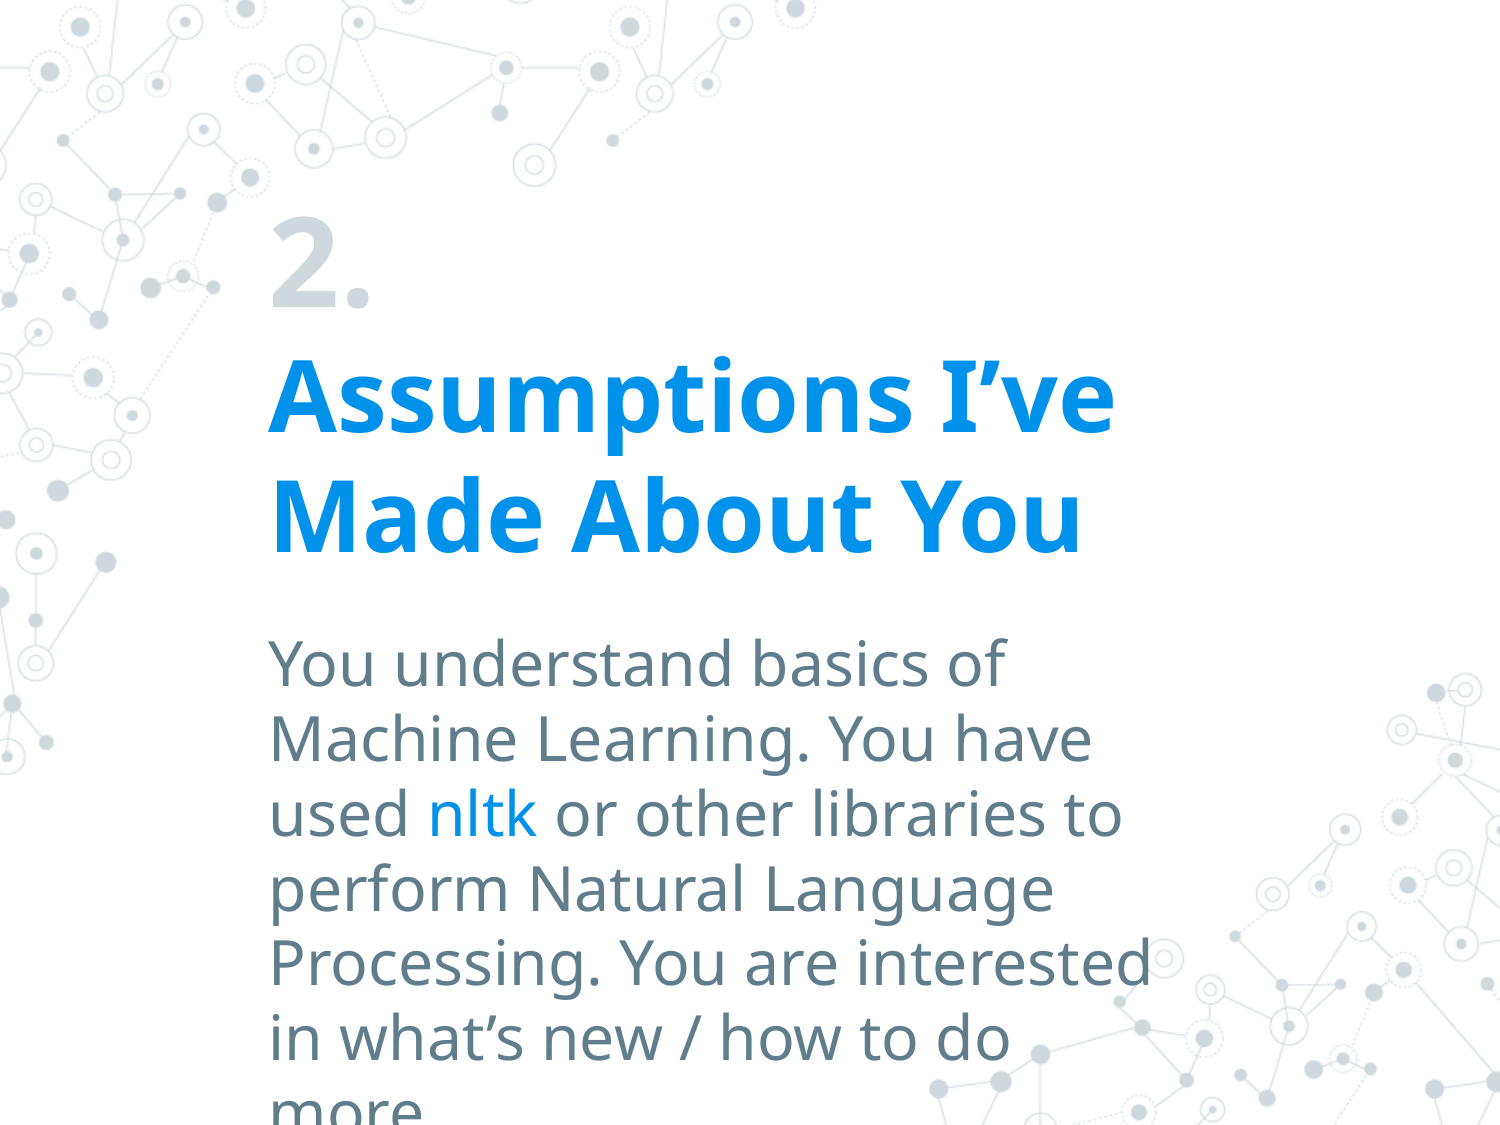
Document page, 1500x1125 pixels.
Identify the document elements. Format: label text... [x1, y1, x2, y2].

title 2. Assumptions I’ve Made About You [253, 333, 1211, 588]
picture [0, 0, 1500, 1125]
subtitle You understand basics of Machine Learning. You have used nltk or other libraries to perform Natural Language Processing. You are interested in what’s new / how to do more. [253, 608, 1211, 781]
